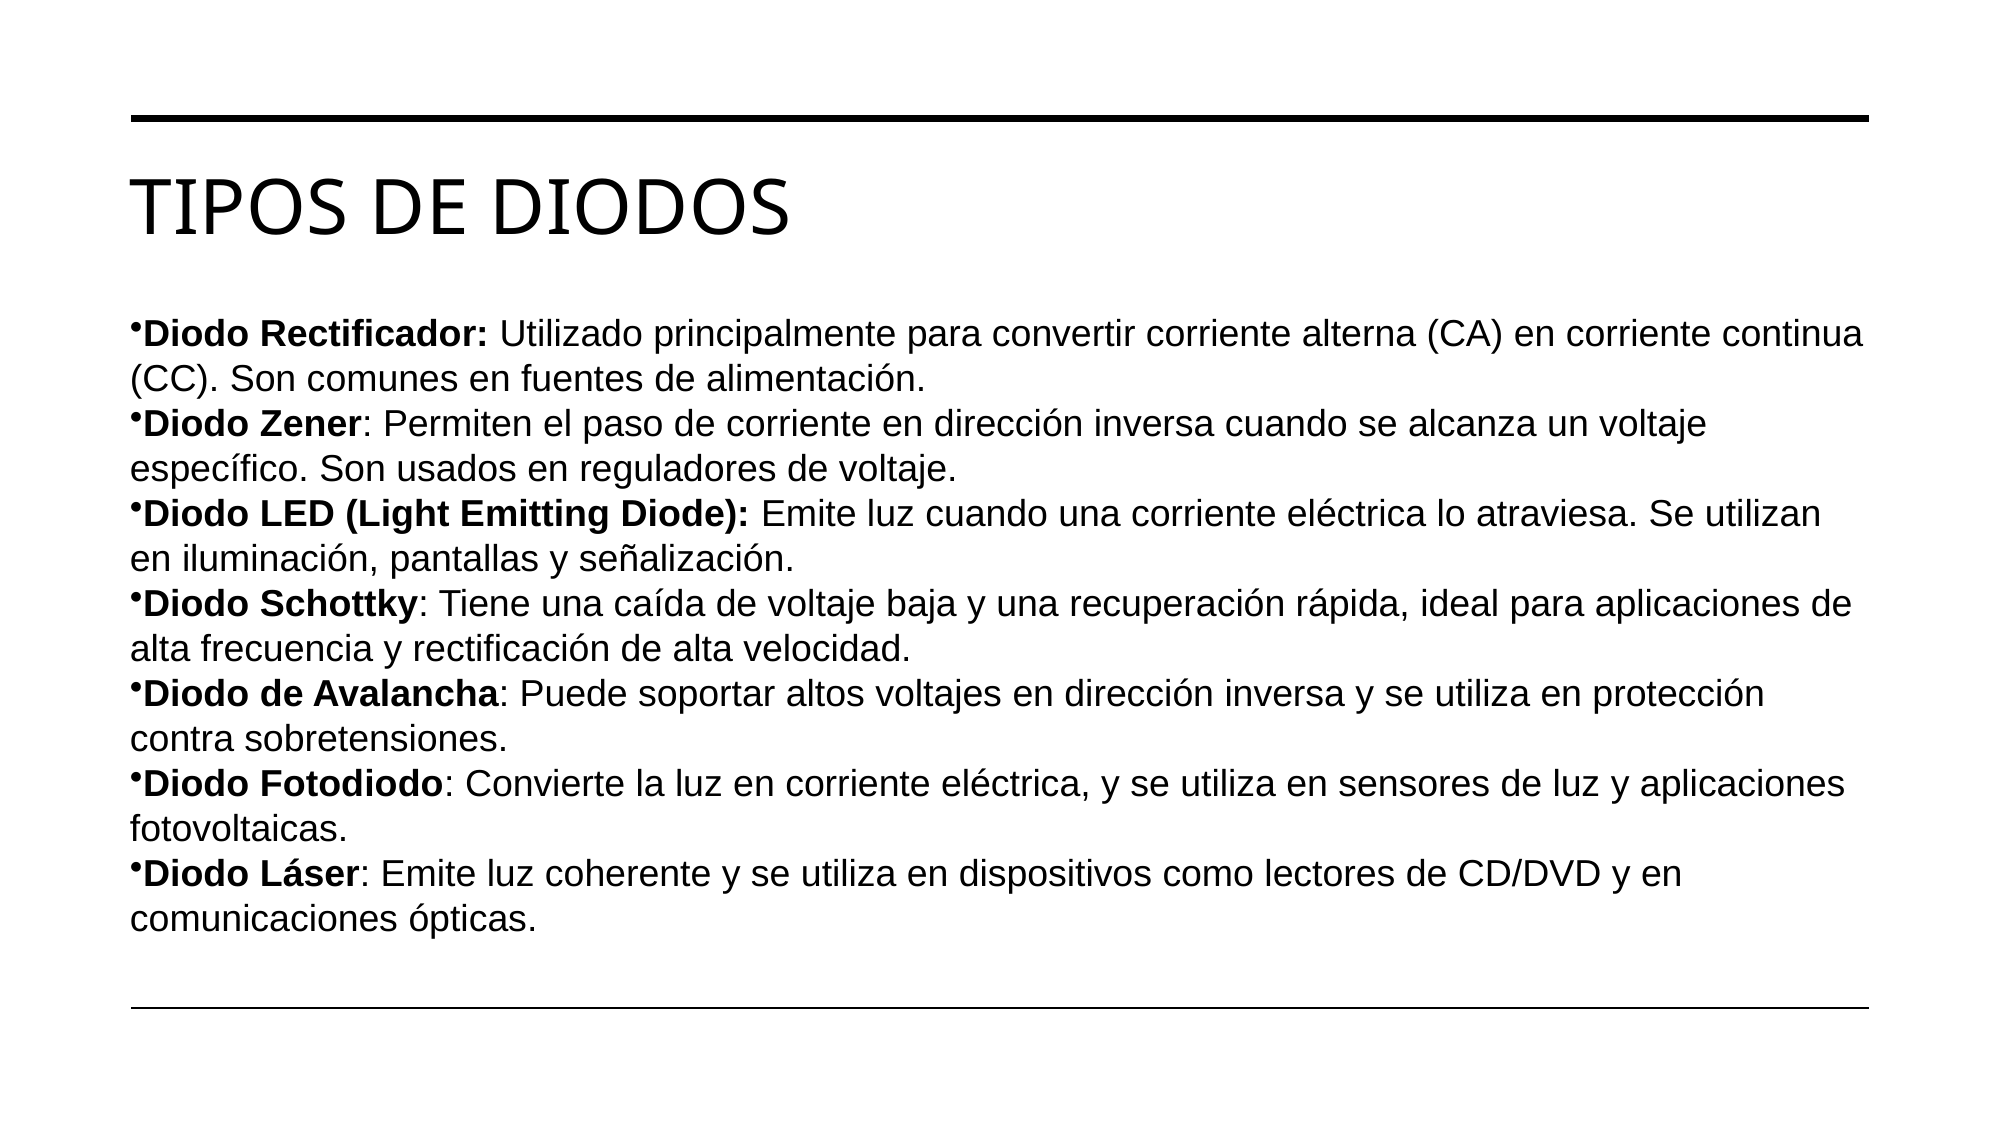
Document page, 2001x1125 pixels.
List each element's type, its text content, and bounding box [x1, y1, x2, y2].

title TIPOS DE DIODOS [114, 149, 1869, 257]
list Diodo Rectificador: Utilizado principalmente para convertir corriente alterna (CA) en corriente continua (CC). Son comunes en fuentes de alimentación. Diodo Zener: Permiten el paso de corriente en dirección inversa cuando se alcanza un voltaje específico. Son usados en reguladores de voltaje. Diodo LED (Light Emitting Diode): Emite luz cuando una corriente eléctrica lo atraviesa. Se utilizan en iluminación, pantallas y señalización. Diodo Schottky: Tiene una caída de voltaje baja y una recuperación rápida, ideal para aplicaciones de alta frecuencia y rectificación de alta velocidad. Diodo de Avalancha: Puede soportar altos voltajes en dirección inversa y se utiliza en protección contra sobretensiones. Diodo Fotodiodo: Convierte la luz en corriente eléctrica, y se utiliza en sensores de luz y aplicaciones fotovoltaicas. Diodo Láser: Emite luz coherente y se utiliza en dispositivos como lectores de CD/DVD y en comunicaciones ópticas. [114, 301, 1885, 992]
